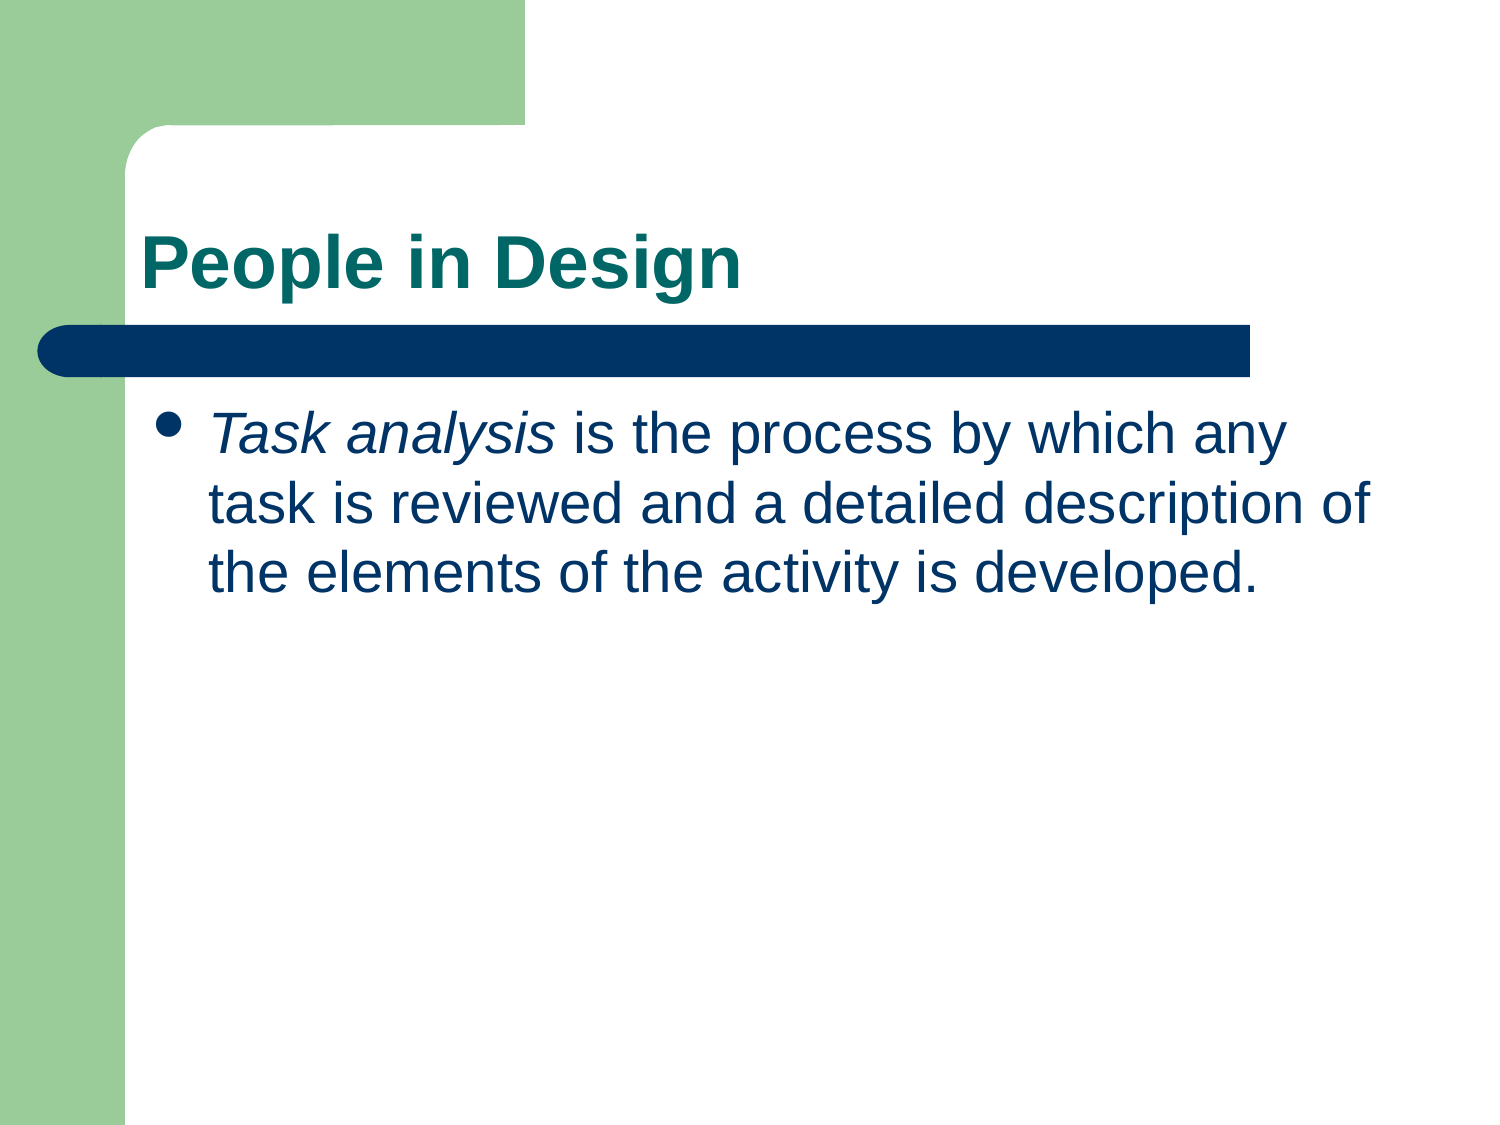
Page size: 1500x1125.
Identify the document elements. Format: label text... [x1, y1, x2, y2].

list Task analysis is the process by which any task is reviewed and a detailed description of the elements of the activity is developed. [137, 387, 1400, 999]
title People in Design [124, 124, 1426, 313]
